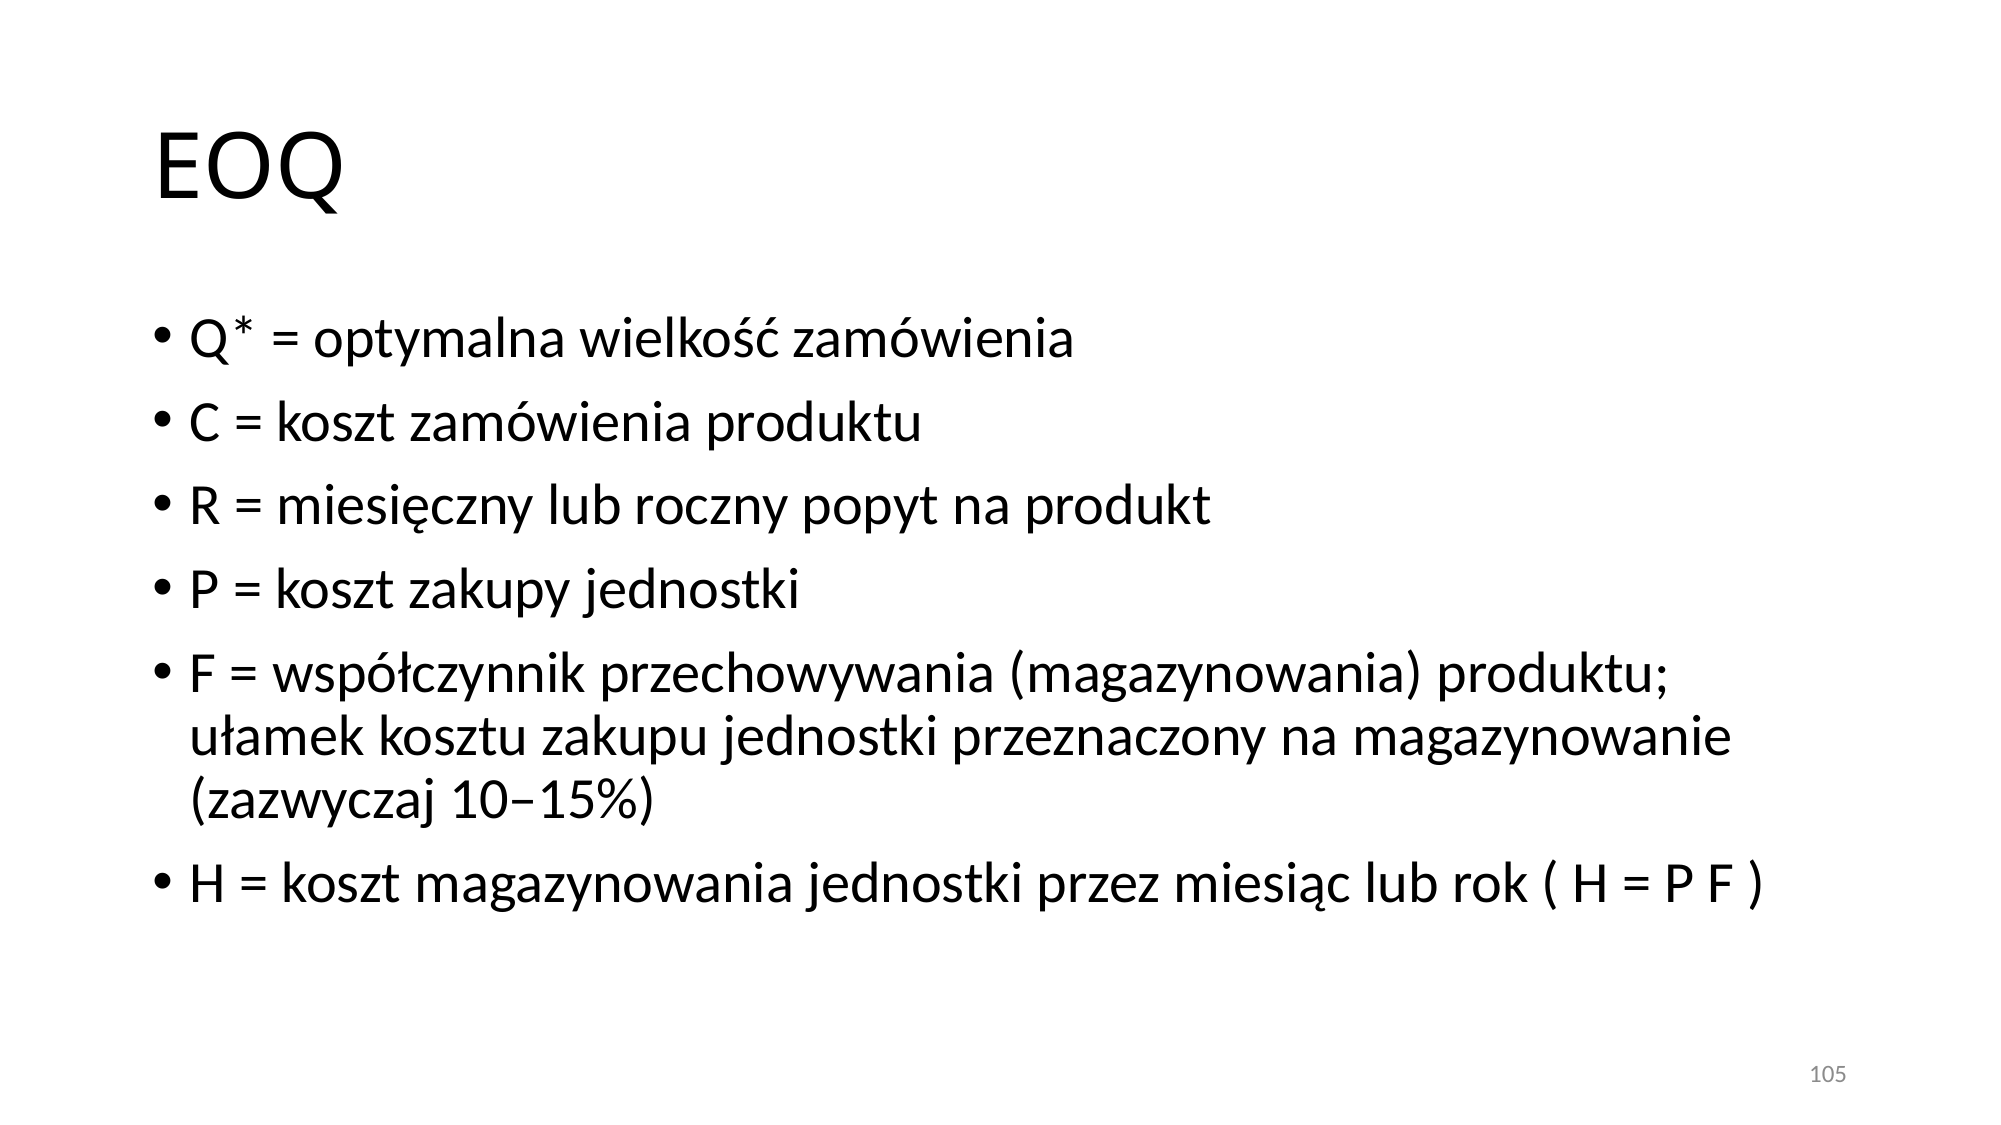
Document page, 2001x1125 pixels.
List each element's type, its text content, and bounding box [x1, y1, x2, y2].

slide_number 105 [1412, 1042, 1863, 1103]
title EOQ [137, 59, 1863, 278]
list Q* = optymalna wielkość zamówienia C = koszt zamówienia produktu R = miesięczny lub roczny popyt na produkt P = koszt zakupy jednostki F = współczynnik przechowywania (magazynowania) produktu; ułamek kosztu zakupu jednostki przeznaczony na magazynowanie (zazwyczaj 10–15%) H = koszt magazynowania jednostki przez miesiąc lub rok ( H = P F ) [137, 299, 1863, 1014]
